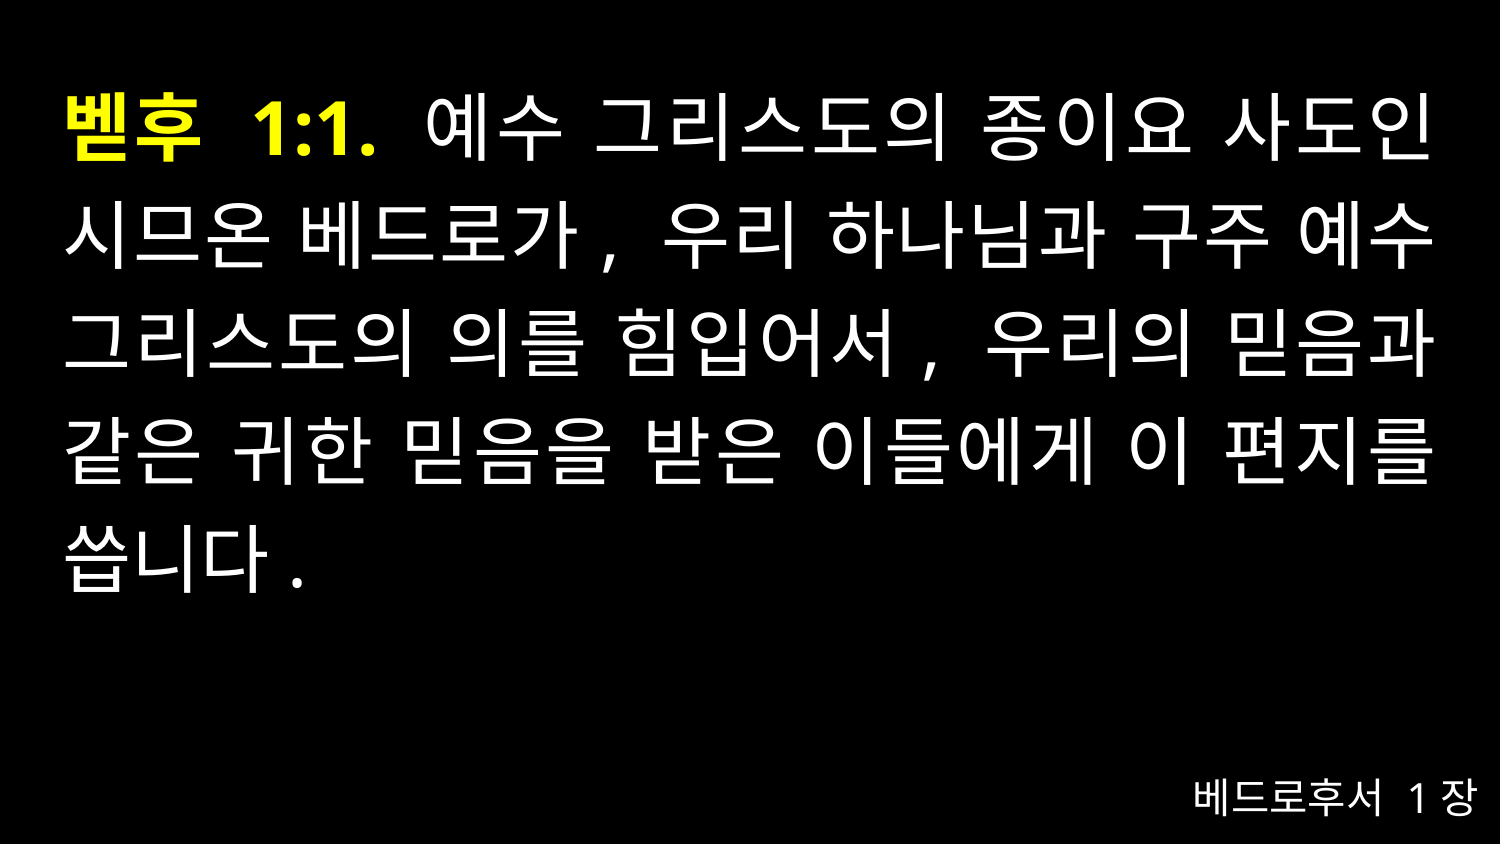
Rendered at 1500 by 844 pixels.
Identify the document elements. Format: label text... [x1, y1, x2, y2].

title 벧후 1:1. 예수 그리스도의 종이요 사도인 시므온 베드로가, 우리 하나님과 구주 예수 그리스도의 의를 힘입어서, 우리의 믿음과 같은 귀한 믿음을 받은 이들에게 이 편지를 씁니다. [0, 0, 1500, 844]
subtitle 베드로후서 1장 [916, 770, 1500, 844]
